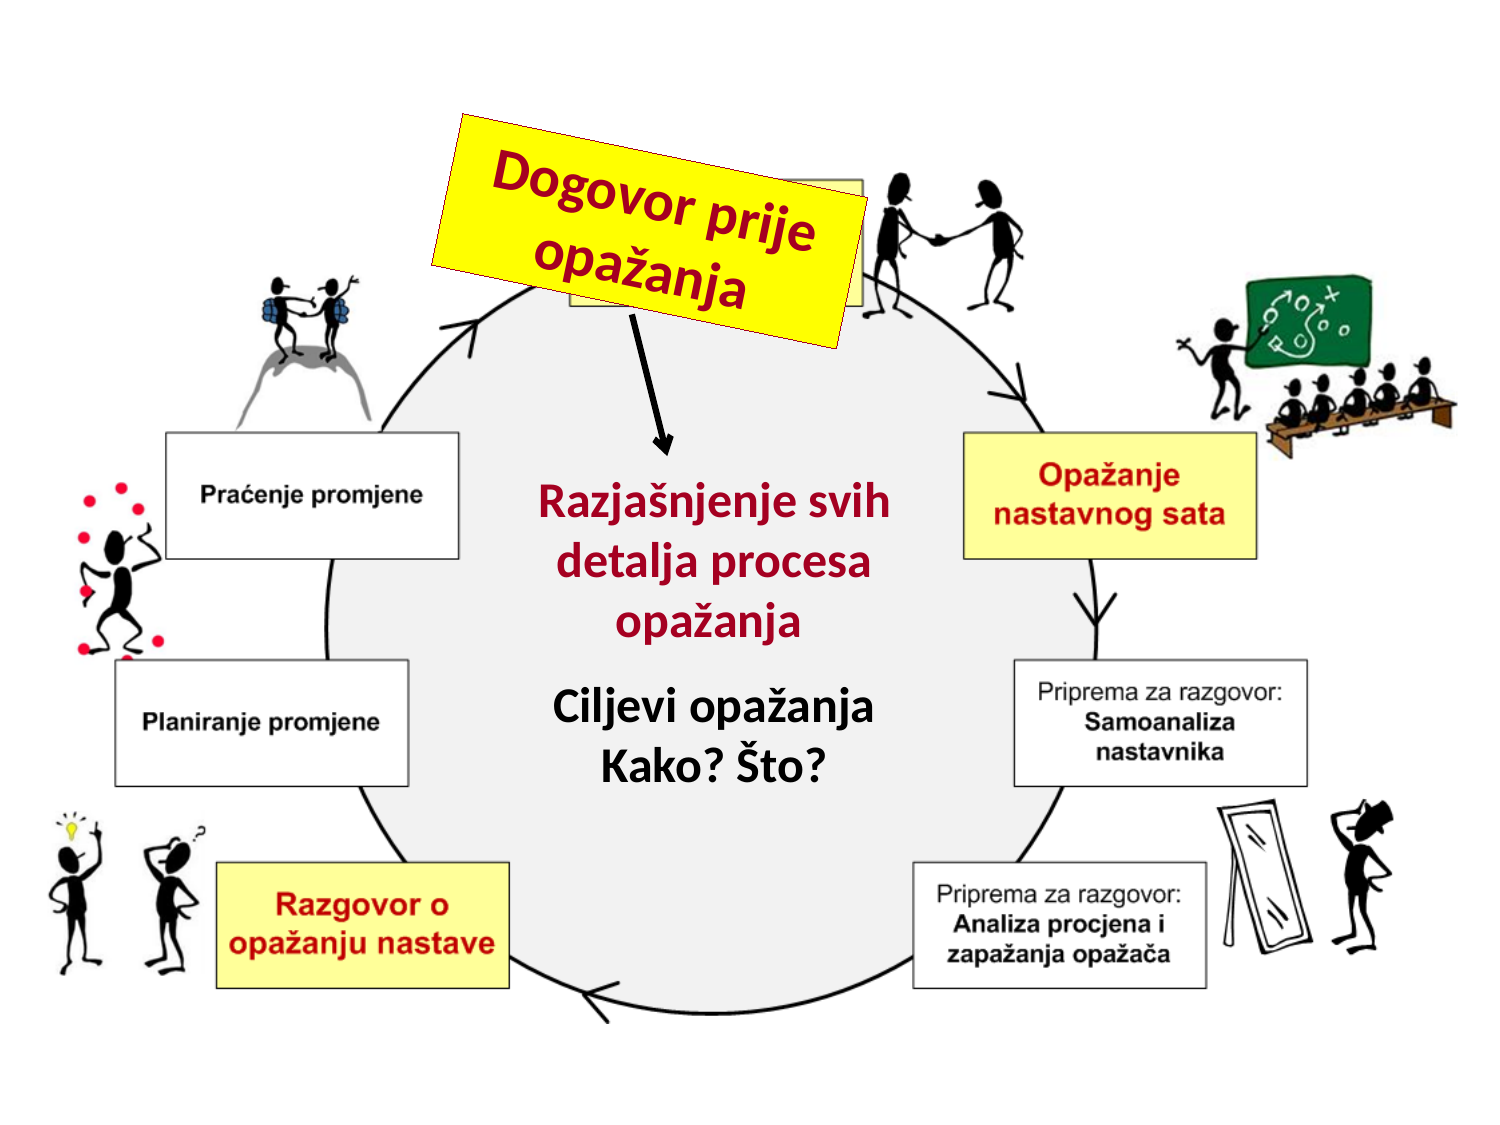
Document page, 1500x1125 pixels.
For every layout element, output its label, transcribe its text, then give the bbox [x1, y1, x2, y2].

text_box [631, 314, 668, 457]
picture [29, 172, 1459, 1024]
text_box Dogovor prije opažanja [450, 113, 740, 171]
